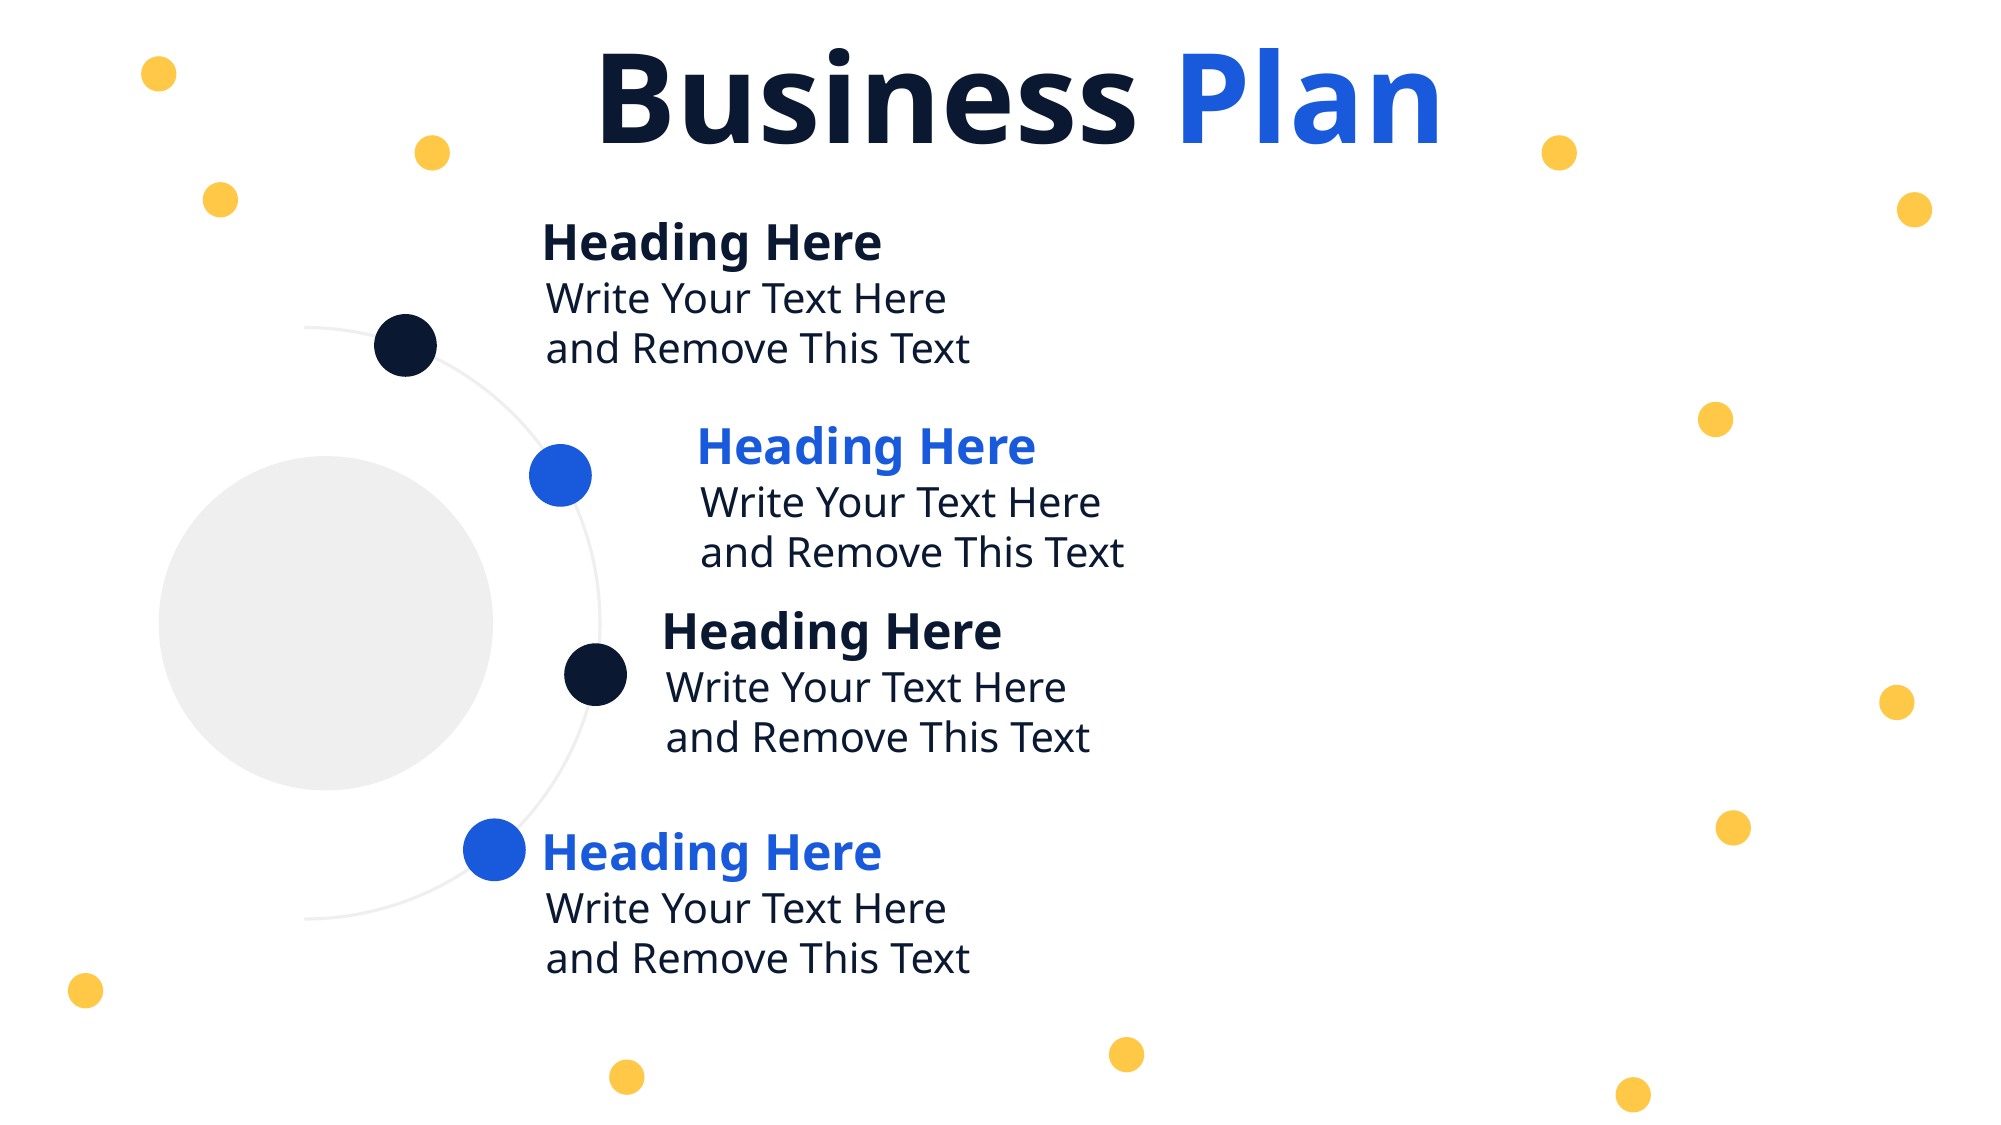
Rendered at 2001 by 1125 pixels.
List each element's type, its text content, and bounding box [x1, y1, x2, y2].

text_box [609, 1059, 645, 1095]
text_box [202, 182, 239, 218]
text_box [1715, 810, 1751, 846]
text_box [157, 312, 628, 921]
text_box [682, 406, 1182, 585]
text_box [141, 56, 177, 92]
text_box [1697, 401, 1734, 438]
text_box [527, 202, 1027, 381]
text_box [1896, 192, 1933, 228]
text_box Business Plan [577, 11, 1462, 177]
text_box [1615, 1077, 1651, 1113]
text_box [647, 591, 1147, 770]
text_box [527, 813, 1027, 991]
text_box [67, 973, 104, 1009]
text_box [414, 135, 450, 171]
text_box [1879, 684, 1915, 721]
text_box [1541, 135, 1577, 171]
text_box [1108, 1037, 1145, 1073]
